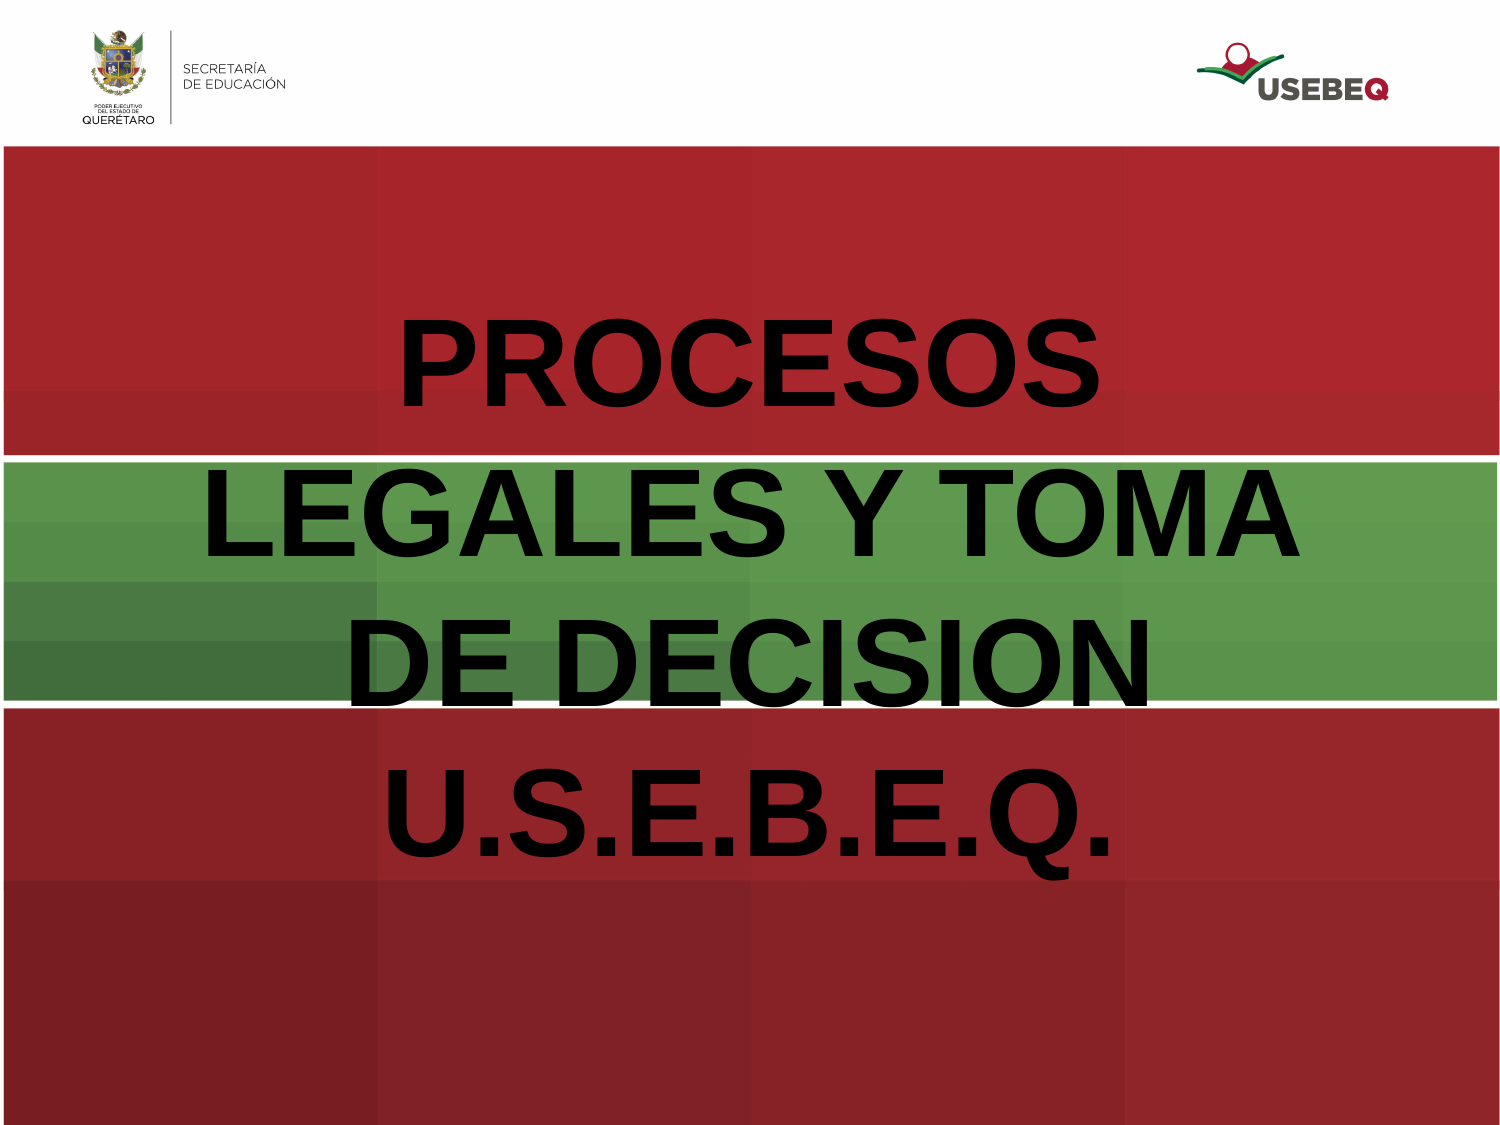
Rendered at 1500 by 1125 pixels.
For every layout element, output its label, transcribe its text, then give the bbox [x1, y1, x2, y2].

picture [0, 0, 1500, 1125]
text_box PROCESOS LEGALES Y TOMA DE DECISION U.S.E.B.E.Q. [112, 487, 1388, 675]
